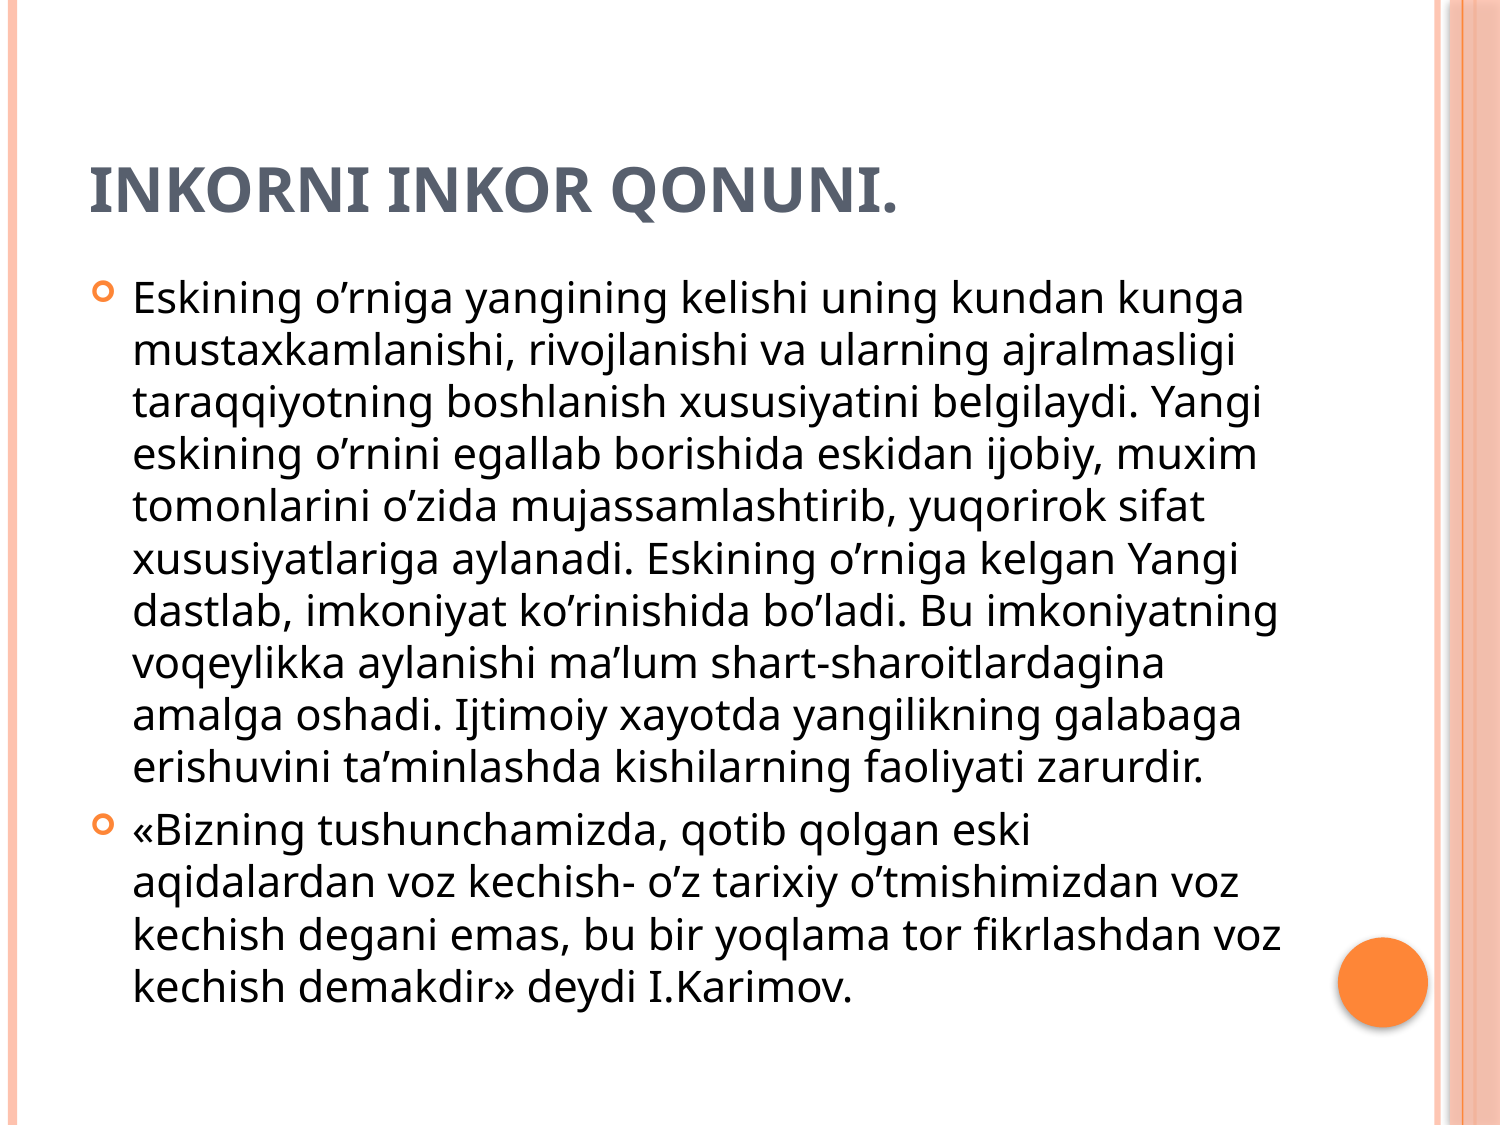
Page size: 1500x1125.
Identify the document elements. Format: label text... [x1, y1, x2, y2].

title Inkorni inkor qonuni. [75, 45, 1300, 233]
list Eskining o’rniga yangining kelishi uning kundan kunga mustaxkamlanishi, rivojlanishi va ularning ajralmasligi taraqqiyotning boshlanish xususiyatini belgilaydi. Yangi eskining o’rnini egallab borishida eskidan ijobiy, muxim tomonlarini o’zida mujassamlashtirib, yuqorirok sifat xususiyatlariga aylanadi. Eskining o’rniga kelgan Yangi dastlab, imkoniyat ko’rinishida bo’ladi. Bu imkoniyatning voqeylikka aylanishi ma’lum shart-sharoitlardagina amalga oshadi. Ijtimoiy xayotda yangilikning galabaga erishuvini ta’minlashda kishilarning faoliyati zarurdir. «Bizning tushunchamizda, qotib qolgan eski aqidalardan voz kechish- o’z tarixiy o’tmishimizdan voz kechish degani emas, bu bir yoqlama tor fikrlashdan voz kechish demakdir» deydi I.Karimov. [75, 262, 1300, 1062]
